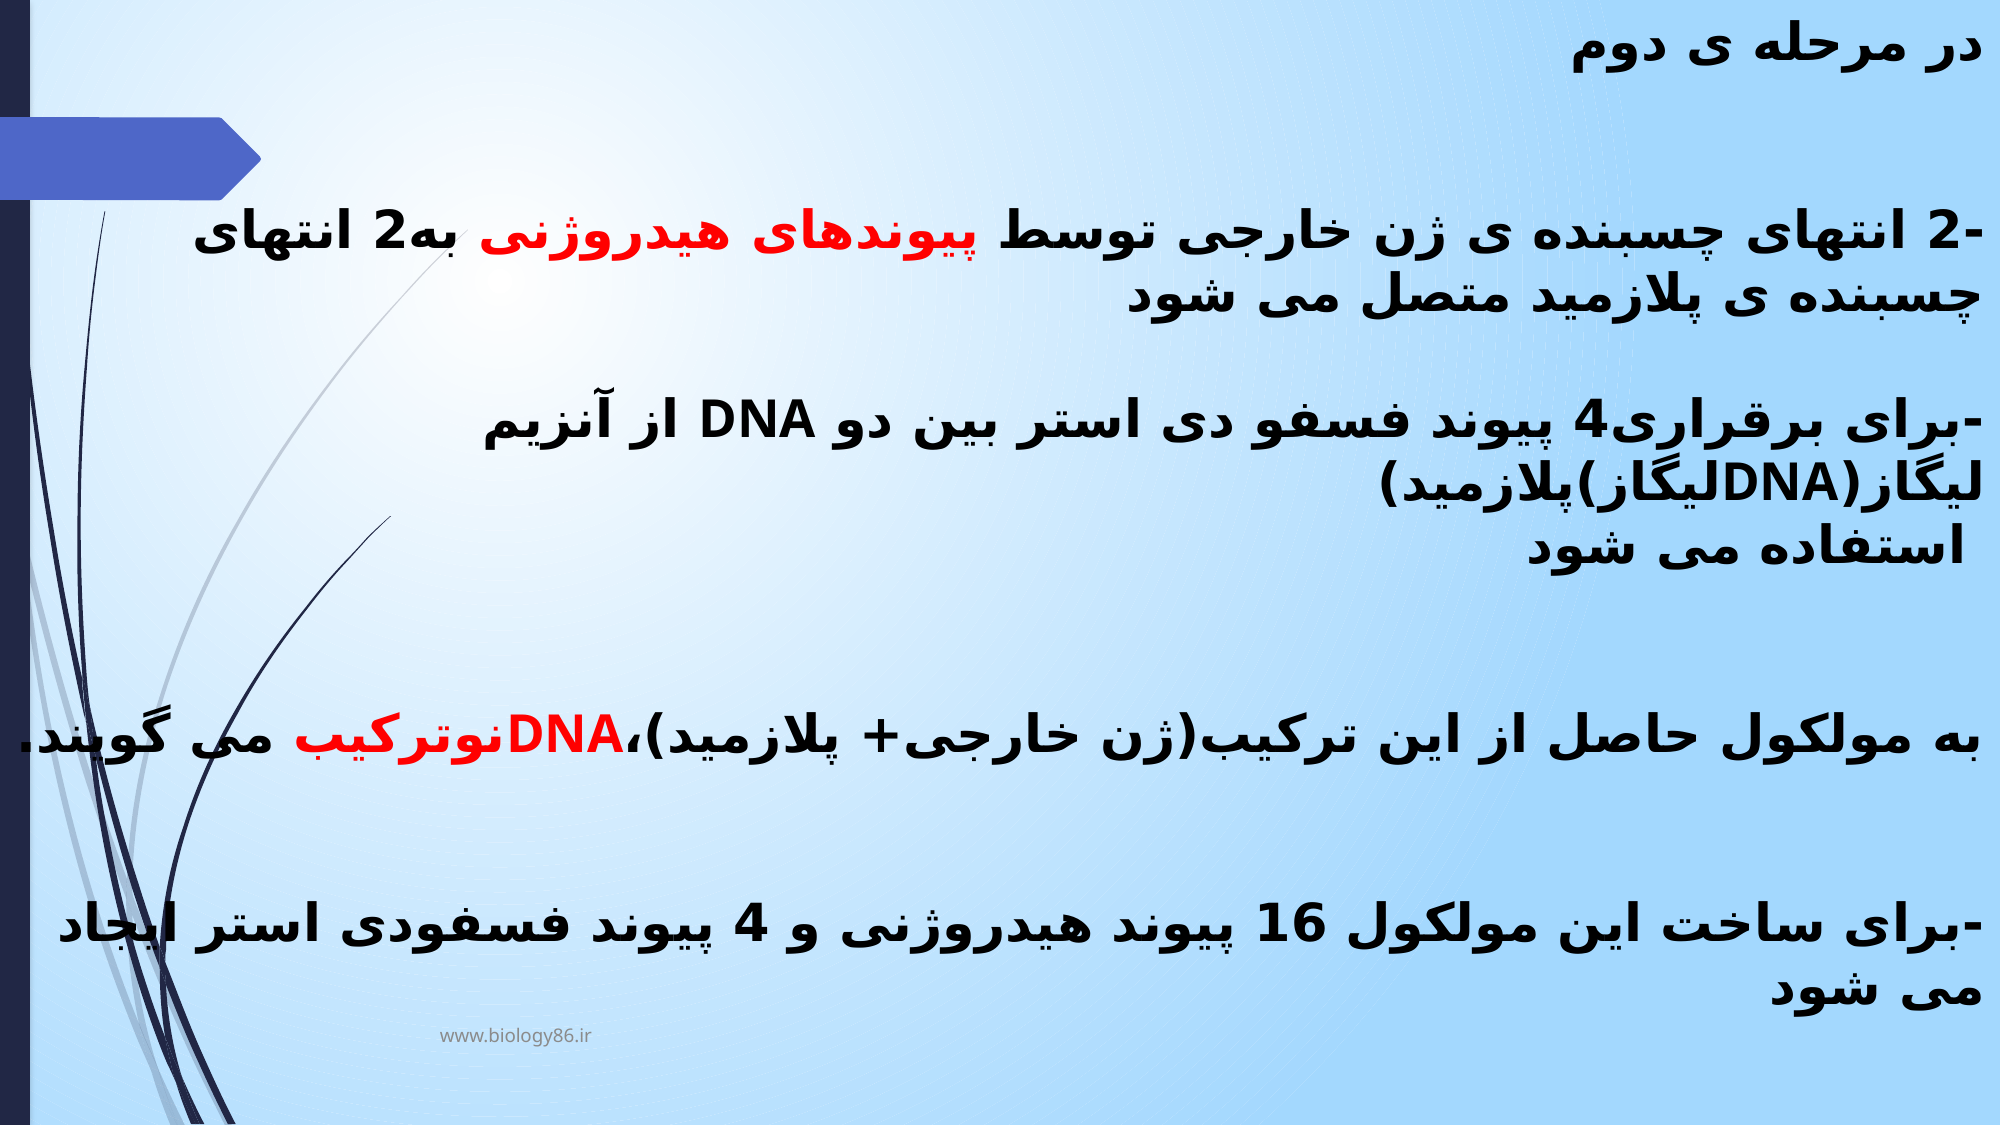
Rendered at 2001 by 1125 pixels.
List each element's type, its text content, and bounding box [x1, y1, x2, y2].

title در مرحله ی دوم -2 انتهای چسبنده ی ژن خارجی توسط پیوندهای هیدروژنی به2 انتهای چسبنده ی پلازمید متصل می شود -برای برقراری4 پیوند فسفو دی استر بین دو DNA از آنزیم لیگاز(DNAلیگاز)پلازمید) استفاده می شود به مولکول حاصل از این ترکیب(ژن خارجی+ پلازمید)،DNAنوترکیب می گویند. -برای ساخت این مولکول 16 پیوند هیدروژنی و 4 پیوند فسفودی استر ایجاد می شود [0, 0, 2000, 1125]
footer www.biology86.ir [424, 1006, 1675, 1067]
